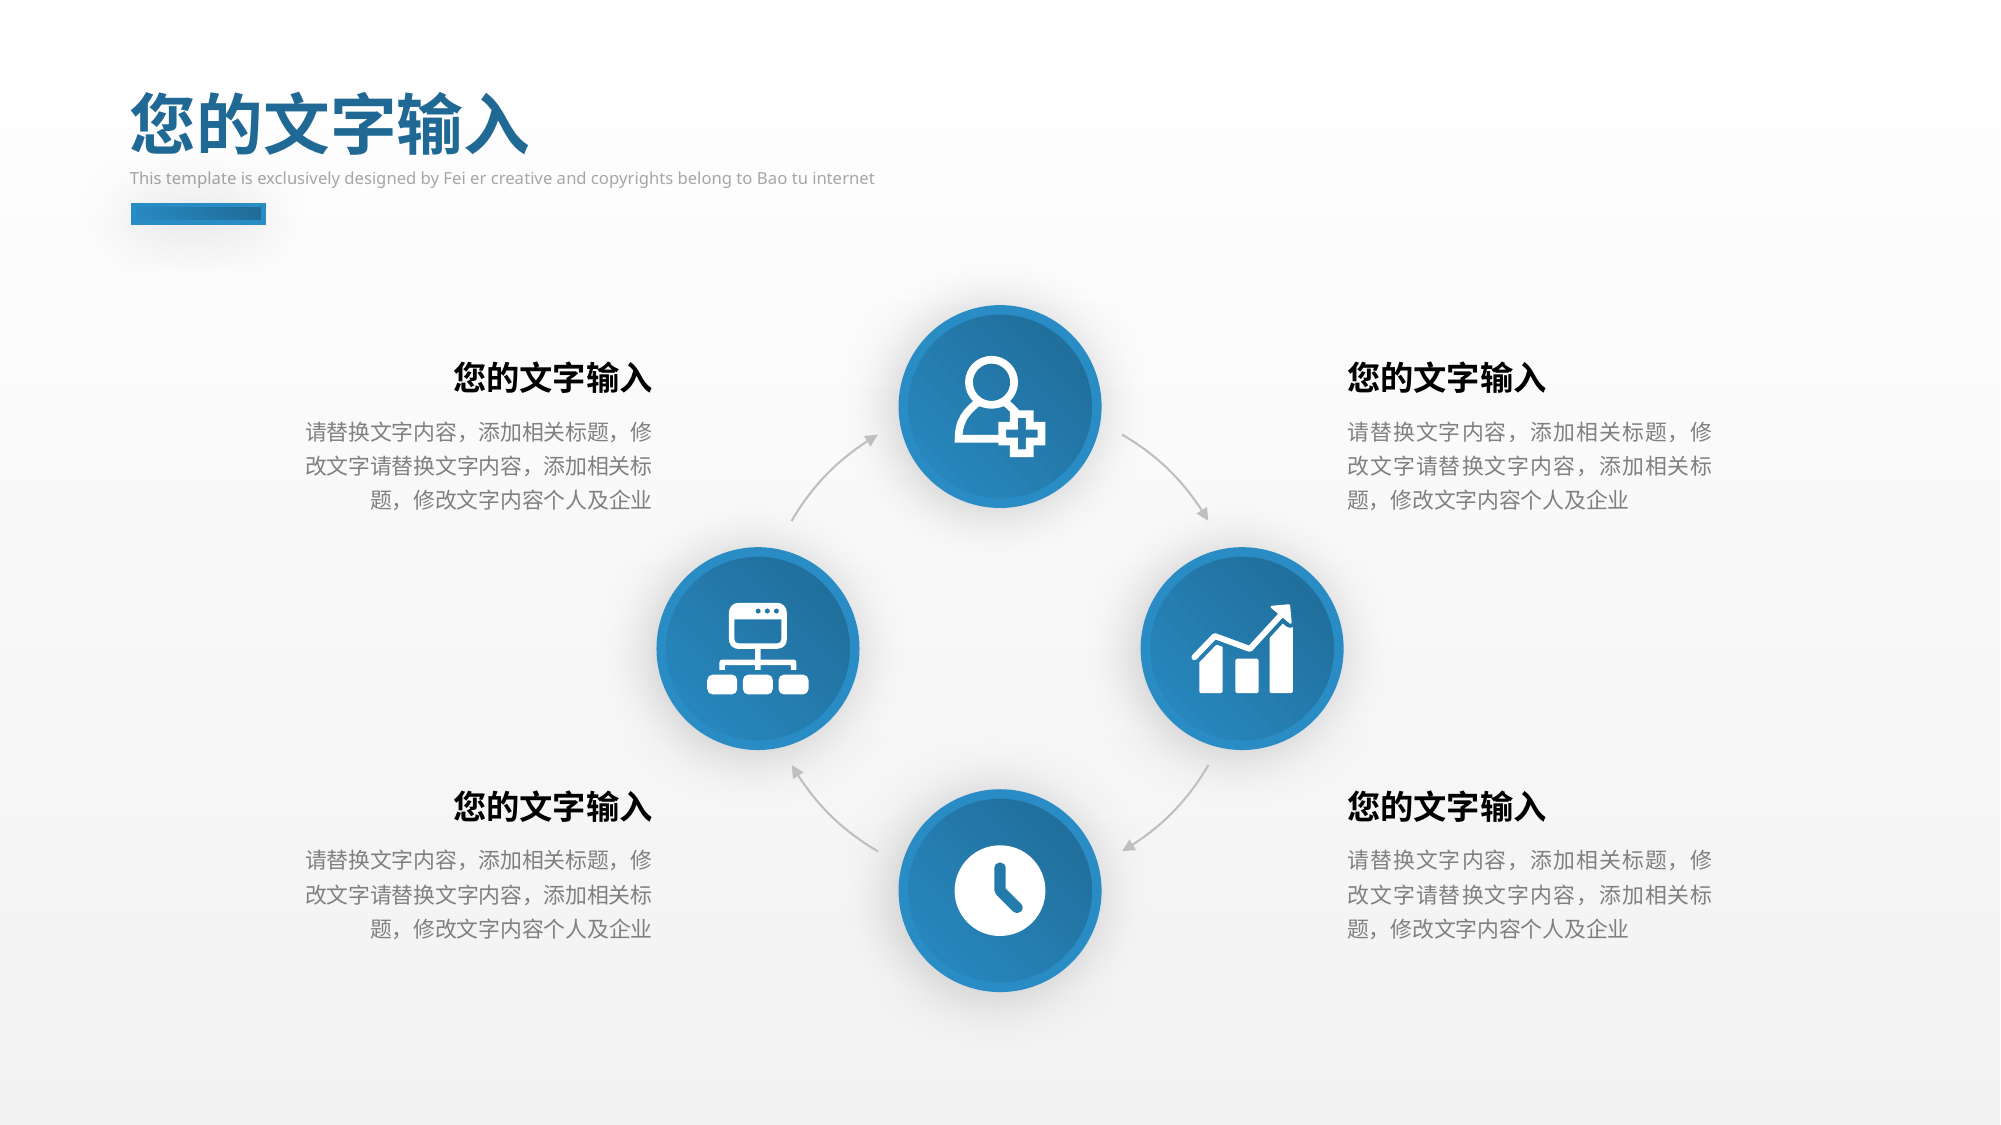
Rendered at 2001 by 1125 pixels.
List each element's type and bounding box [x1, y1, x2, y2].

text_box [661, 309, 1339, 988]
text_box [115, 75, 998, 223]
text_box [1332, 779, 1728, 951]
text_box [272, 779, 668, 951]
text_box [272, 350, 668, 522]
text_box [1332, 350, 1728, 522]
